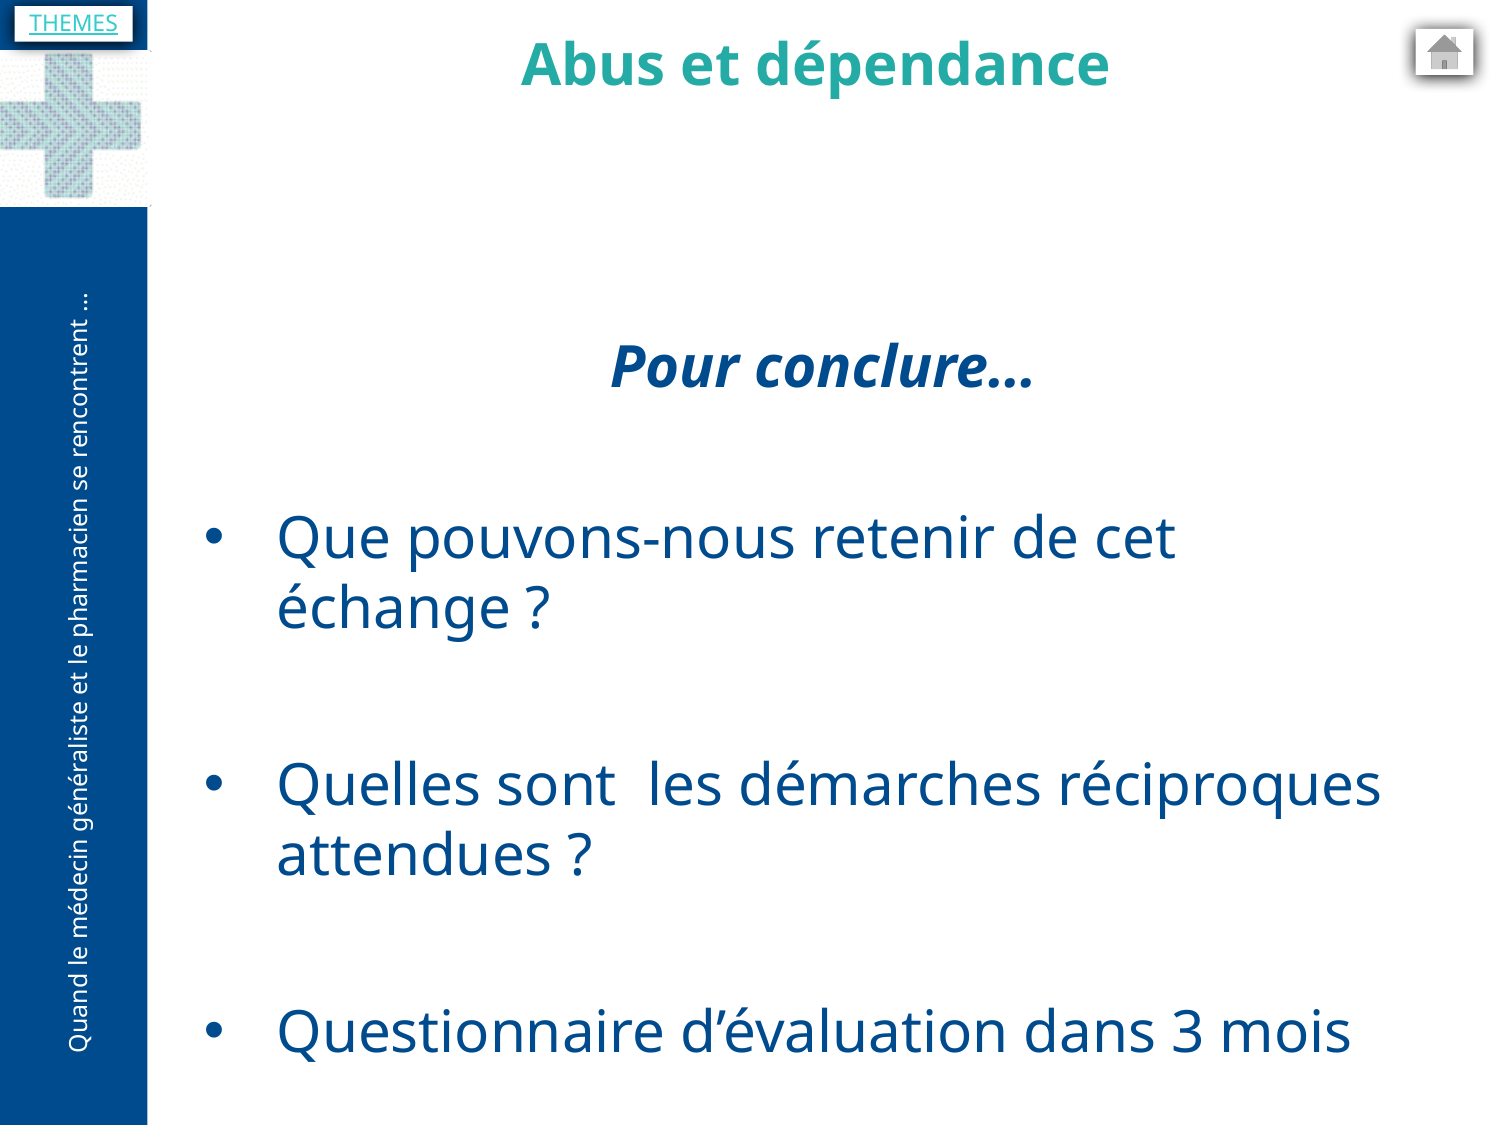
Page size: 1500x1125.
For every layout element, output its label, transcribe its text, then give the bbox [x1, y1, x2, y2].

list Abus et dépendance [174, 28, 1458, 121]
text_box [1415, 28, 1474, 76]
text_box THEMES [14, 5, 134, 42]
picture [0, 50, 152, 207]
list Pour conclure… Que pouvons-nous retenir de cet échange ? Quelles sont les démarches réciproques attendues ? Questionnaire d’évaluation dans 3 mois [189, 329, 1458, 1125]
